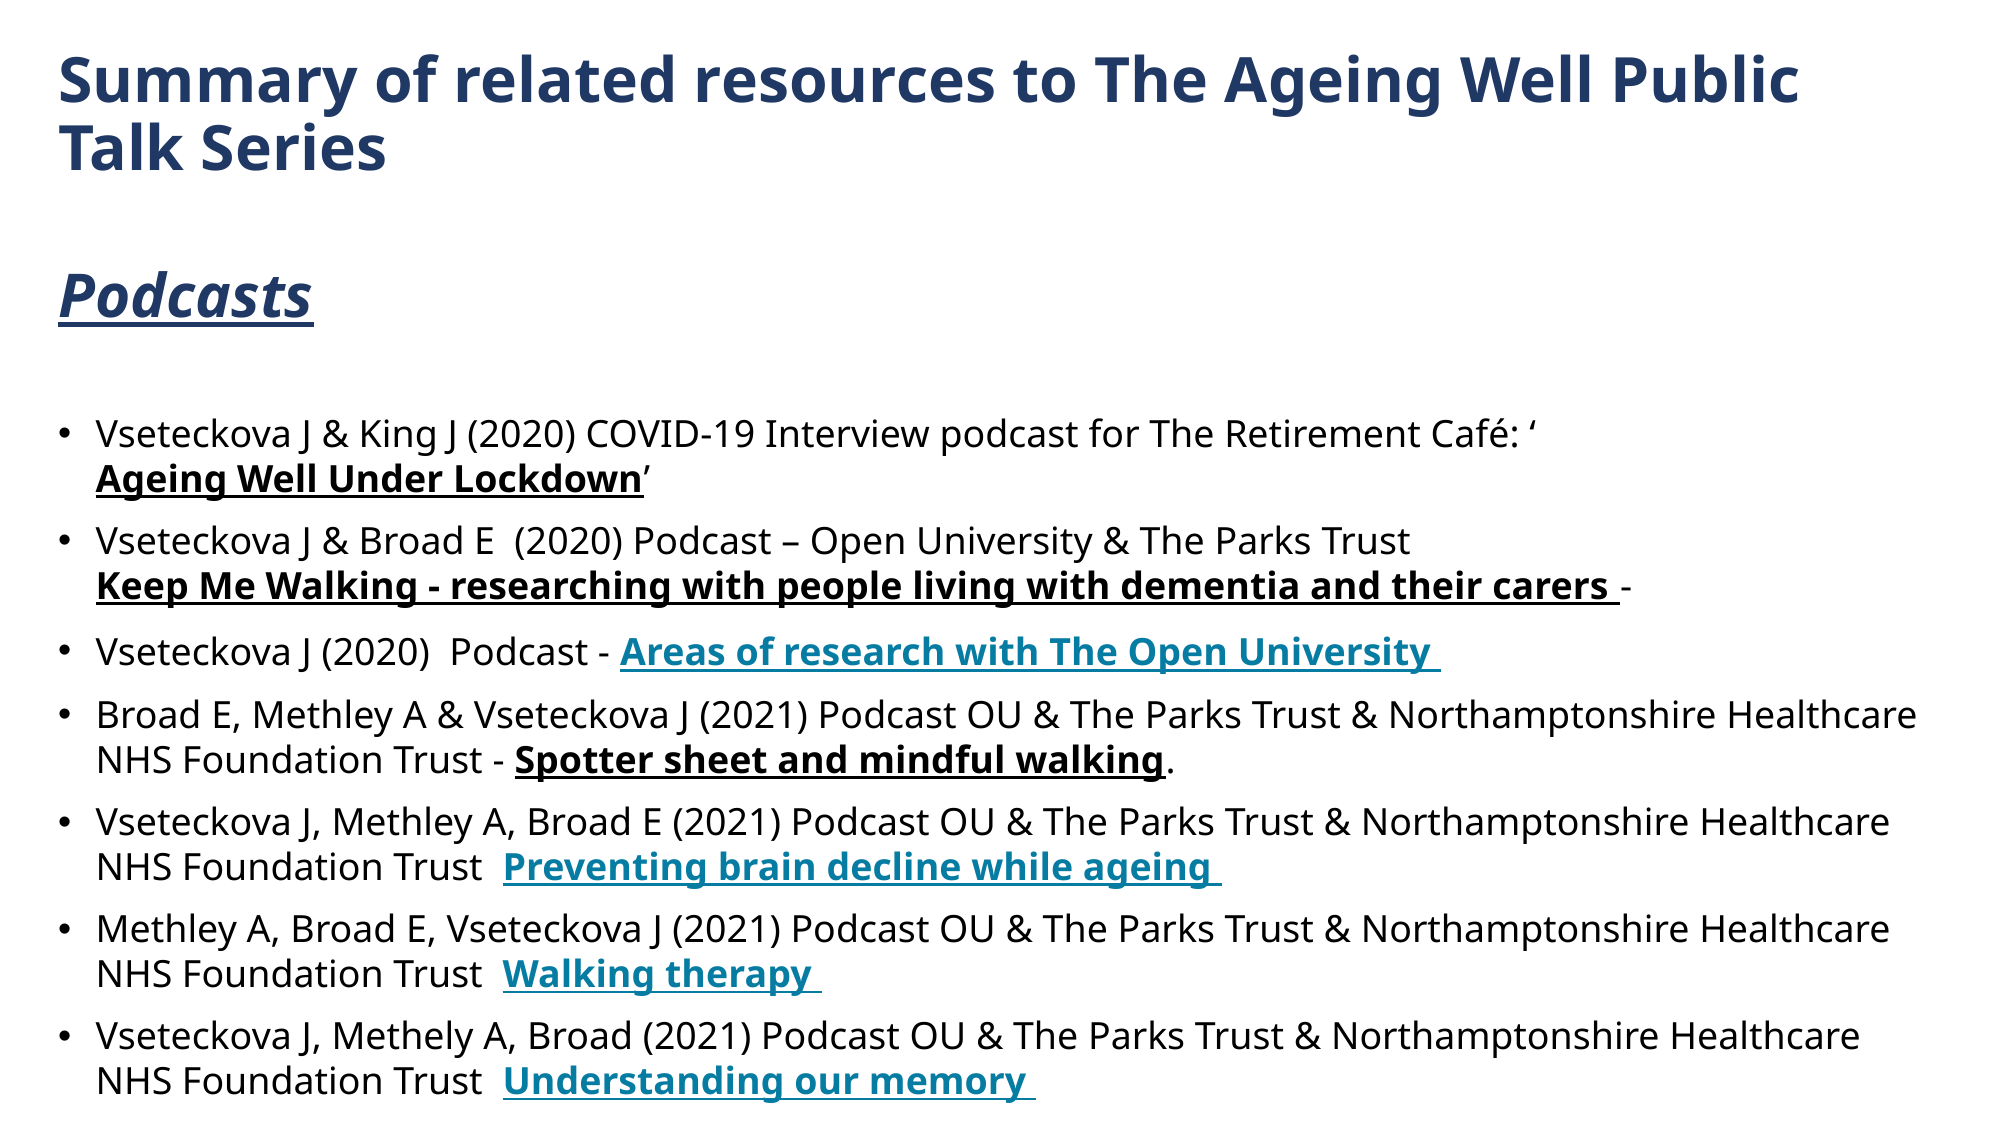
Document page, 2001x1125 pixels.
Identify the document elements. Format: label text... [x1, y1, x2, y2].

list Podcasts Vseteckova J & King J (2020) COVID-19 Interview podcast for The Retirement Café: ‘Ageing Well Under Lockdown’ Vseteckova J & Broad E (2020) Podcast – Open University & The Parks Trust Keep Me Walking - researching with people living with dementia and their carers - Vseteckova J (2020) Podcast - Areas of research with The Open University Broad E, Methley A & Vseteckova J (2021) Podcast OU & The Parks Trust & Northamptonshire Healthcare NHS Foundation Trust - Spotter sheet and mindful walking. Vseteckova J, Methley A, Broad E (2021) Podcast OU & The Parks Trust & Northamptonshire Healthcare NHS Foundation Trust Preventing brain decline while ageing Methley A, Broad E, Vseteckova J (2021) Podcast OU & The Parks Trust & Northamptonshire Healthcare NHS Foundation Trust Walking therapy Vseteckova J, Methely A, Broad (2021) Podcast OU & The Parks Trust & Northamptonshire Healthcare NHS Foundation Trust Understanding our memory The above podcasts can be also seen on The Parks Trust YouTube Channel [43, 197, 1937, 1112]
title Summary of related resources to The Ageing Well Public Talk Series [43, 41, 1852, 197]
